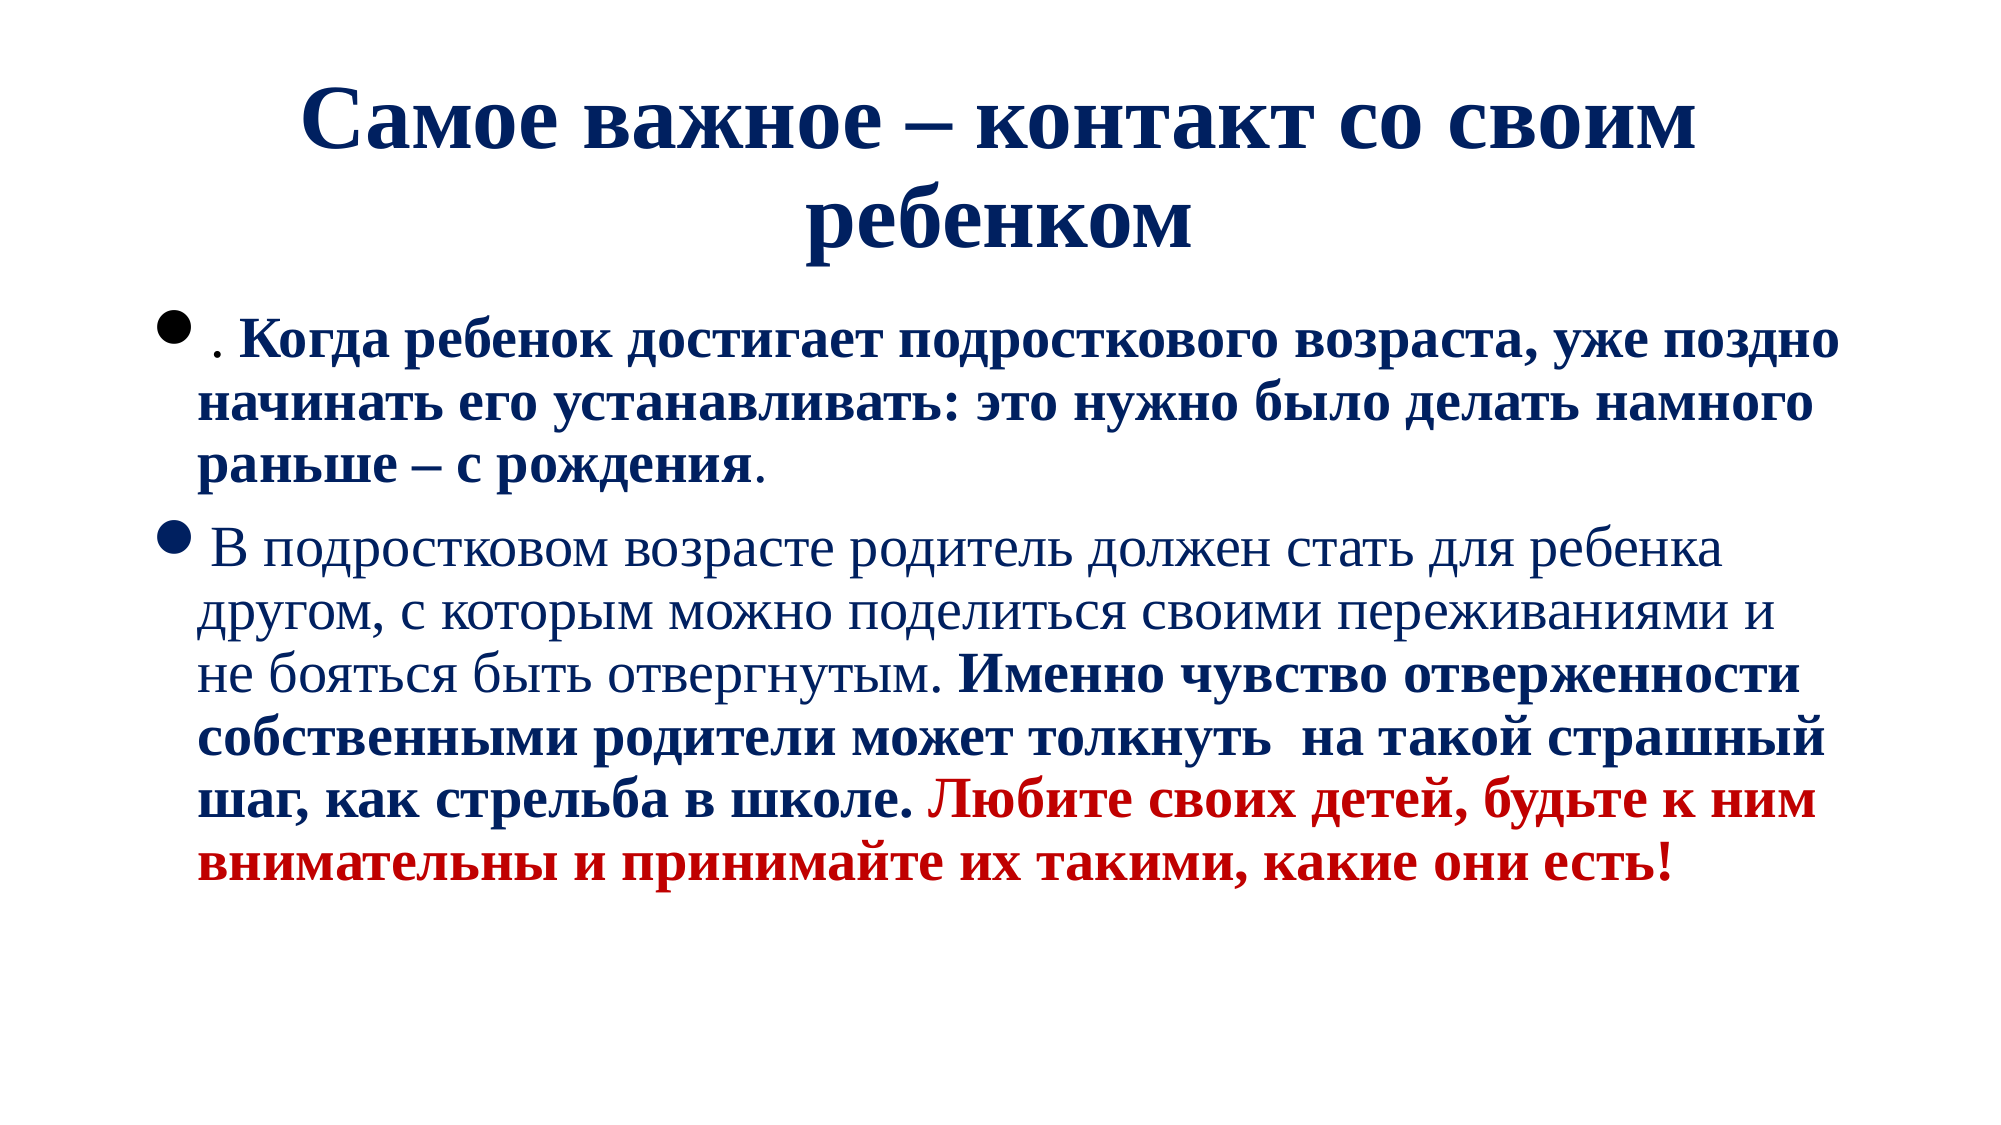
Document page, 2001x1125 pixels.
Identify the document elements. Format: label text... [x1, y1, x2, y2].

list . Когда ребенок достигает подросткового возраста, уже поздно начинать его устанавливать: это нужно было делать намного раньше – с рождения. В подростковом возрасте родитель должен стать для ребенка другом, с которым можно поделиться своими переживаниями и не бояться быть отвергнутым. Именно чувство отверженности собственными родители может толкнуть на такой страшный шаг, как стрельба в школе. Любите своих детей, будьте к ним внимательны и принимайте их такими, какие они есть! [137, 299, 1863, 1014]
title Самое важное – контакт со своим ребенком [137, 59, 1863, 278]
